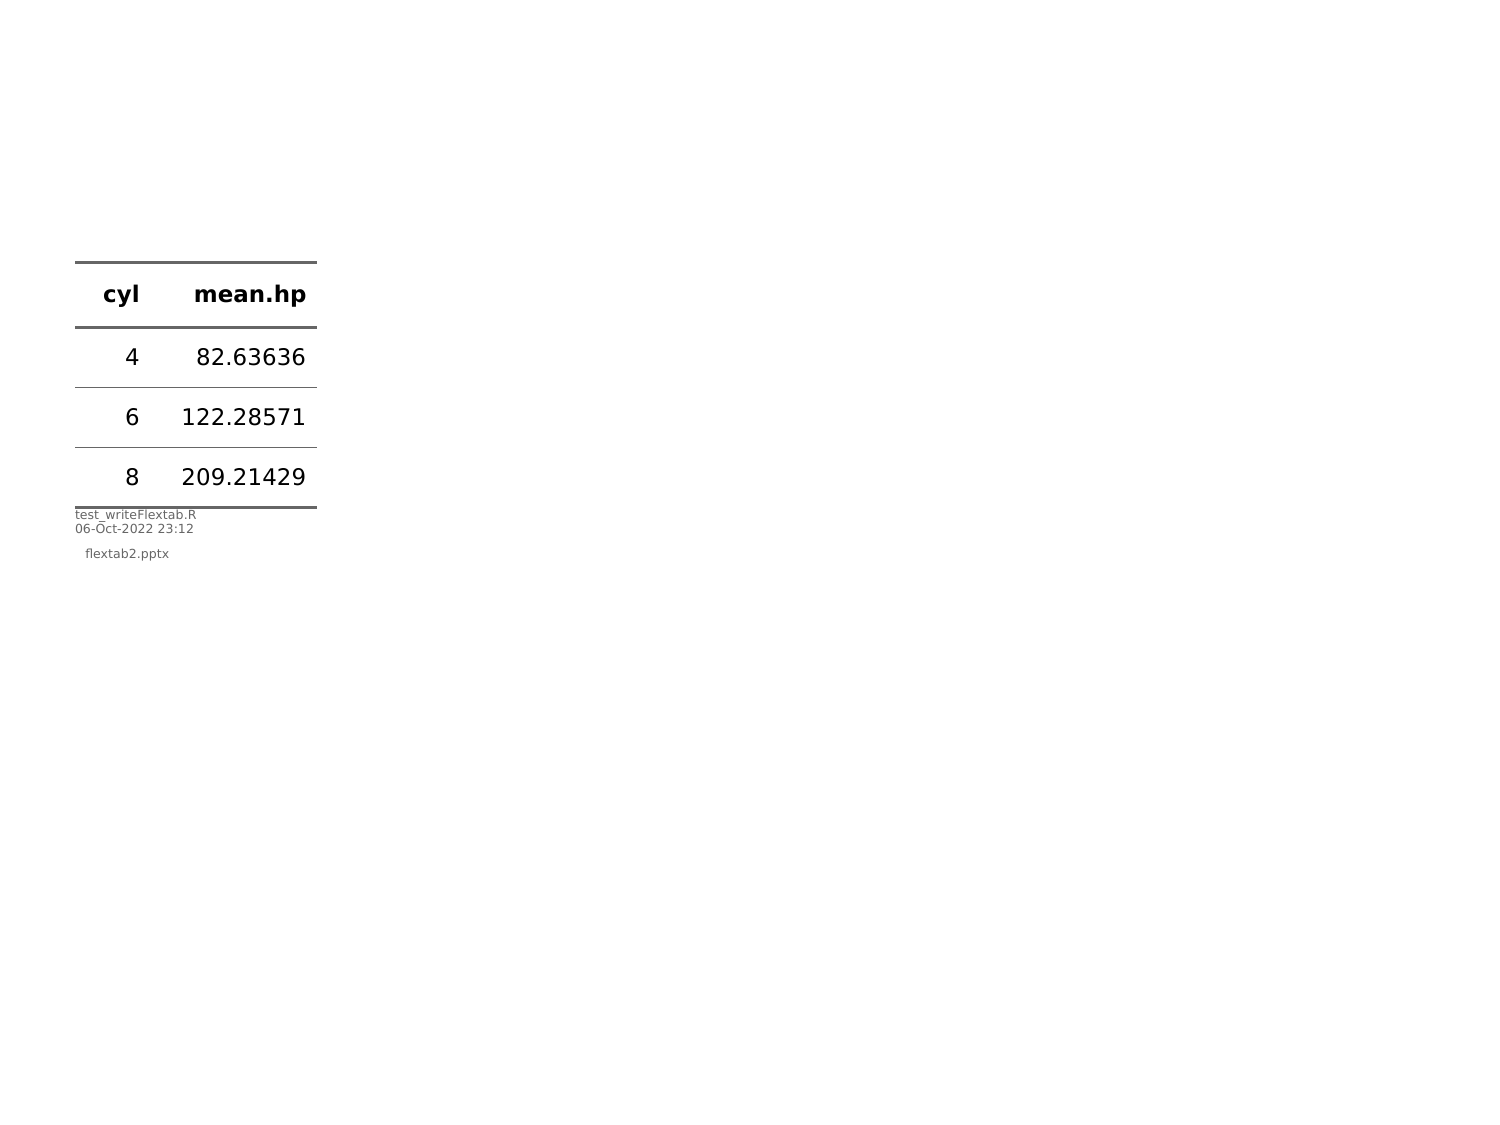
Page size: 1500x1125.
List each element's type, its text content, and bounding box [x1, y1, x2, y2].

table_cell 122.28571 [150, 388, 317, 447]
table_cell 8 [75, 448, 150, 506]
table_cell test_writeFlextab.R 06-Oct-2022 23:12 flextab2.pptx [75, 509, 317, 562]
table_header cyl [75, 264, 150, 326]
table_cell 82.63636 [150, 329, 317, 387]
table_cell 209.21429 [150, 448, 317, 506]
table_header mean.hp [150, 264, 317, 326]
table_cell 4 [75, 329, 150, 387]
table_cell 6 [75, 388, 150, 447]
